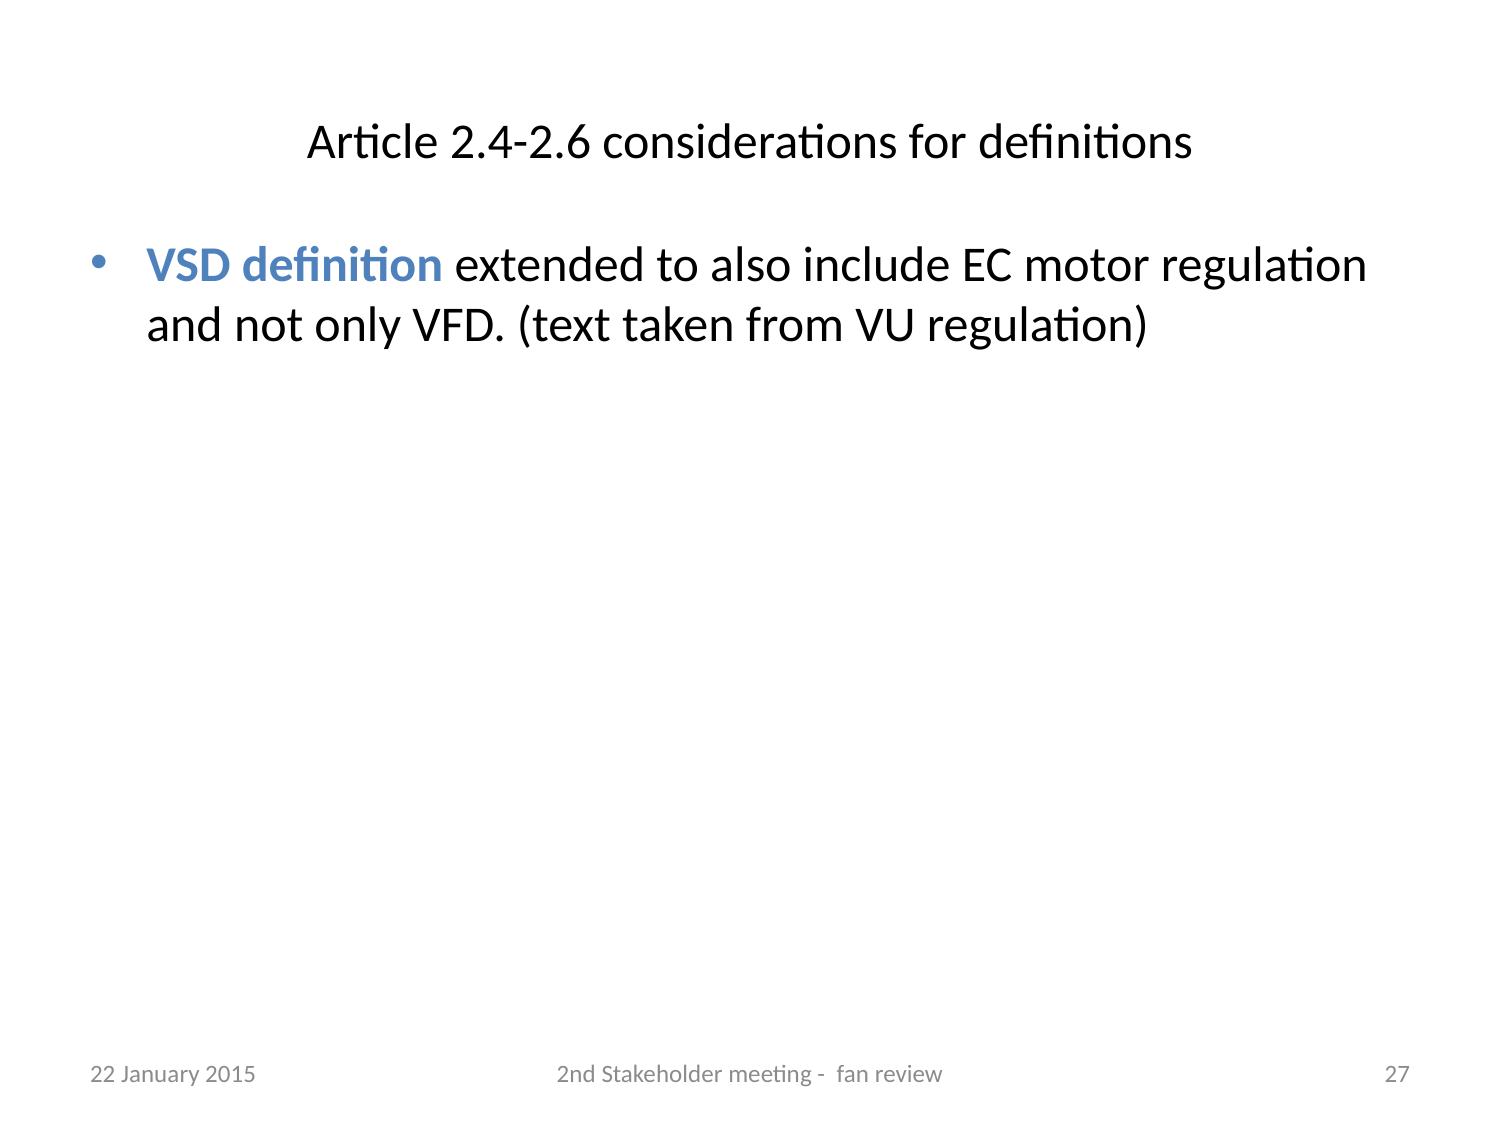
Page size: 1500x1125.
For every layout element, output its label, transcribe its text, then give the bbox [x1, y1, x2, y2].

footer 2nd Stakeholder meeting - fan review [512, 1042, 988, 1103]
title Article 2.4-2.6 considerations for definitions [75, 45, 1425, 223]
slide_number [75, 1042, 425, 1103]
slide_number 27 [1074, 1042, 1425, 1103]
list VSD definition extended to also include EC motor regulation and not only VFD. (text taken from VU regulation) [75, 223, 1425, 1061]
